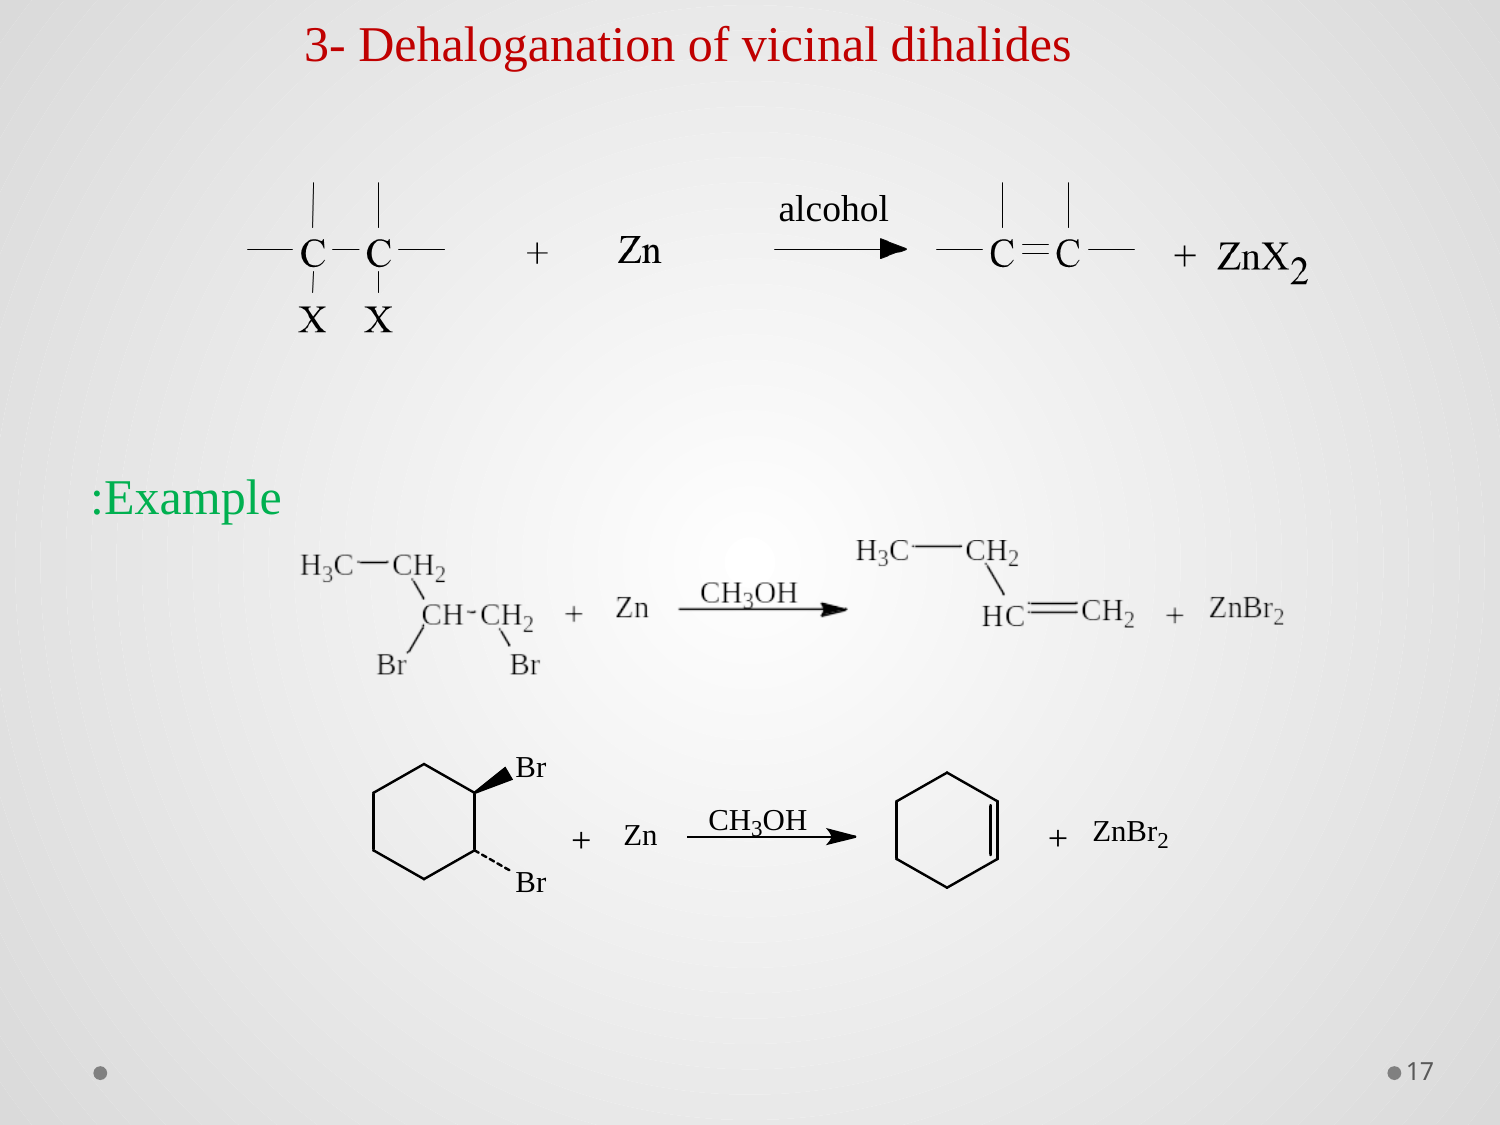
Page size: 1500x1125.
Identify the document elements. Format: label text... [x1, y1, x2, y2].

picture [297, 539, 1304, 688]
slide_number 17 [1401, 1042, 1494, 1103]
picture [369, 757, 1187, 906]
text_box Example: [75, 457, 297, 533]
text_box 3- Dehaloganation of vicinal dihalides [289, 3, 1267, 79]
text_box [223, 158, 1333, 366]
